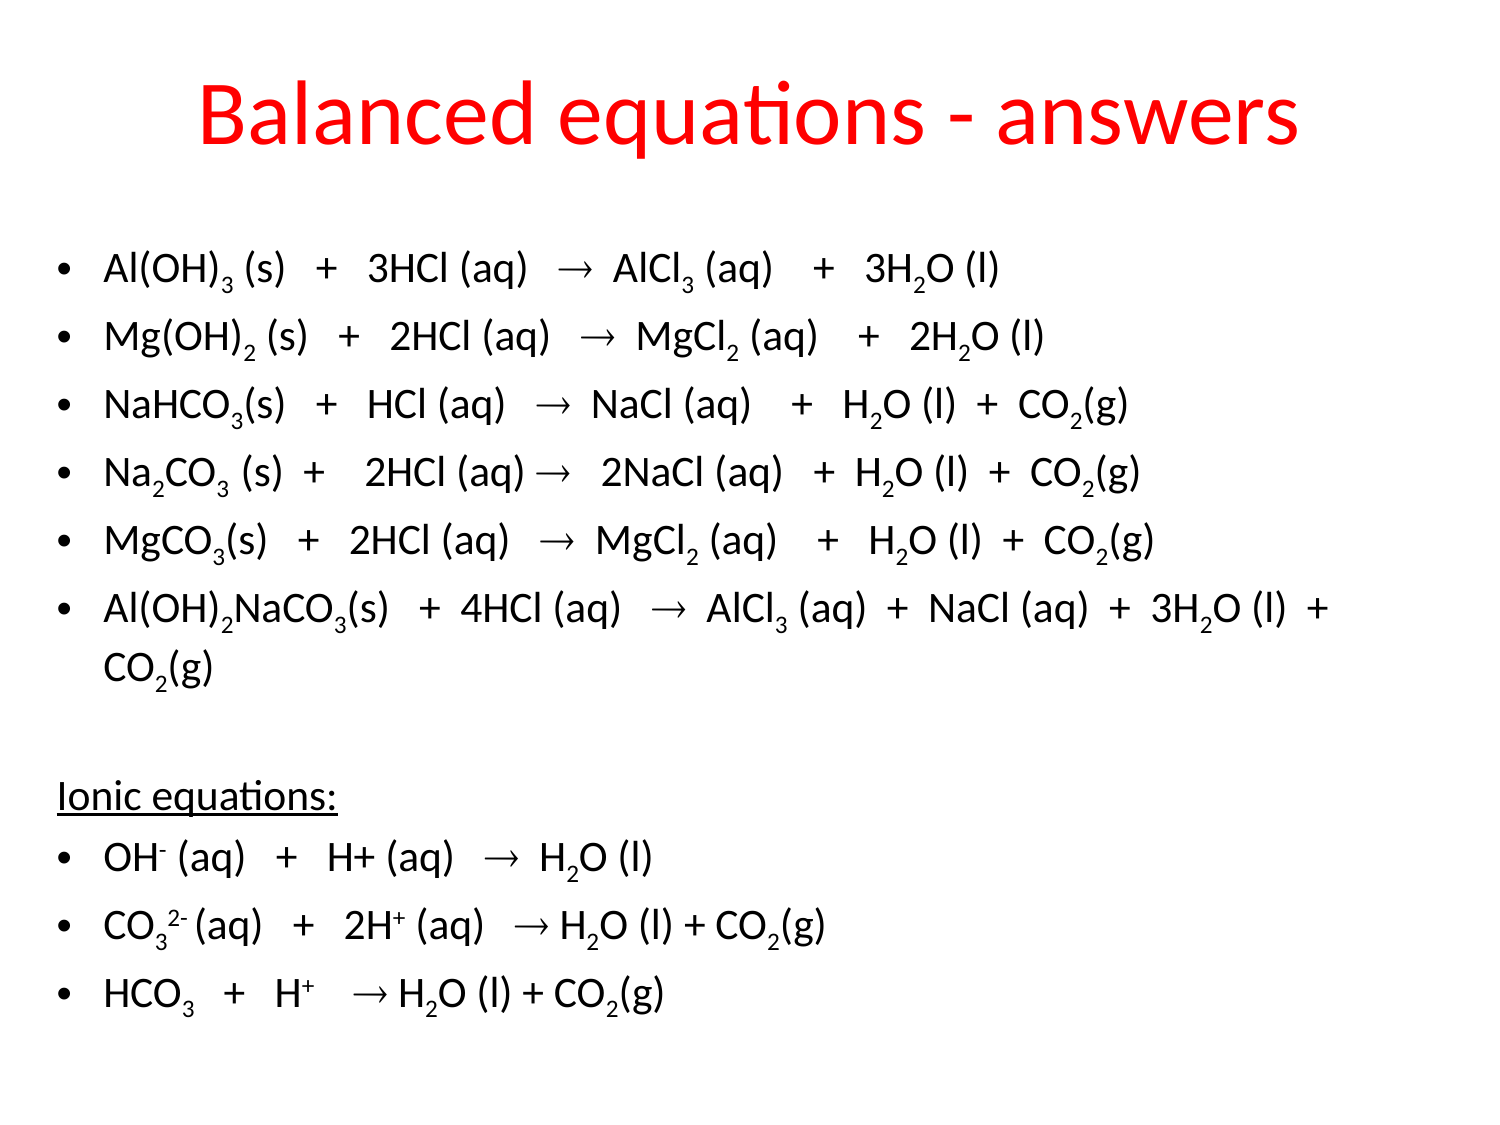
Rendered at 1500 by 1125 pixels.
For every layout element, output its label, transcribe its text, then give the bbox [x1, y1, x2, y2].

title Balanced equations - answers [75, 13, 1425, 202]
list Al(OH)3 (s) + 3HCl (aq)  AlCl3 (aq) + 3H2O (l) Mg(OH)2 (s) + 2HCl (aq)  MgCl2 (aq) + 2H2O (l) NaHCO3(s) + HCl (aq)  NaCl (aq) + H2O (l) + CO2(g) Na2CO3 (s) + 2HCl (aq)  2NaCl (aq) + H2O (l) + CO2(g) MgCO3(s) + 2HCl (aq)  MgCl2 (aq) + H2O (l) + CO2(g) Al(OH)2NaCO3(s) + 4HCl (aq)  AlCl3 (aq) + NaCl (aq) + 3H2O (l) + CO2(g) Ionic equations: OH- (aq) + H+ (aq)  H2O (l) CO32- (aq) + 2H+ (aq)  H2O (l) + CO2(g) HCO3 + H+  H2O (l) + CO2(g) [41, 231, 1425, 1088]
